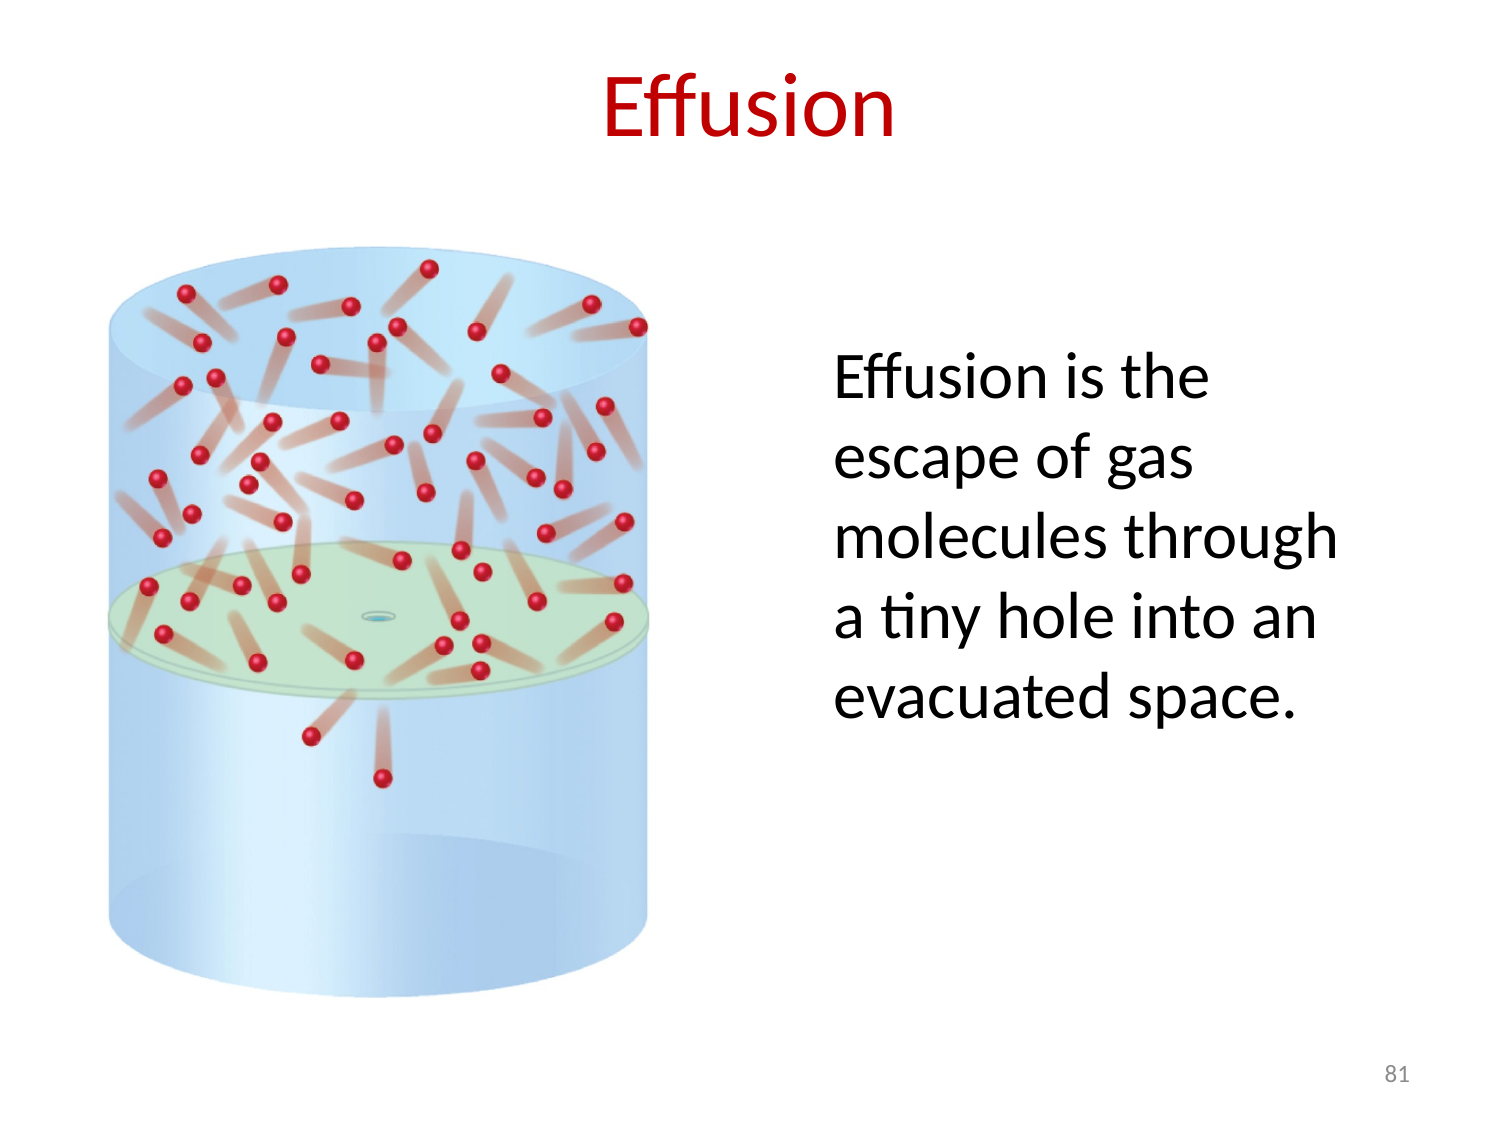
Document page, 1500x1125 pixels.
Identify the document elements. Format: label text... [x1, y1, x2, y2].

text_box Effusion [112, 37, 1388, 225]
picture [99, 237, 659, 1001]
slide_number 81 [1074, 1042, 1425, 1103]
text_box Effusion is the escape of gas molecules through a tiny hole into an evacuated space. [762, 324, 1400, 900]
